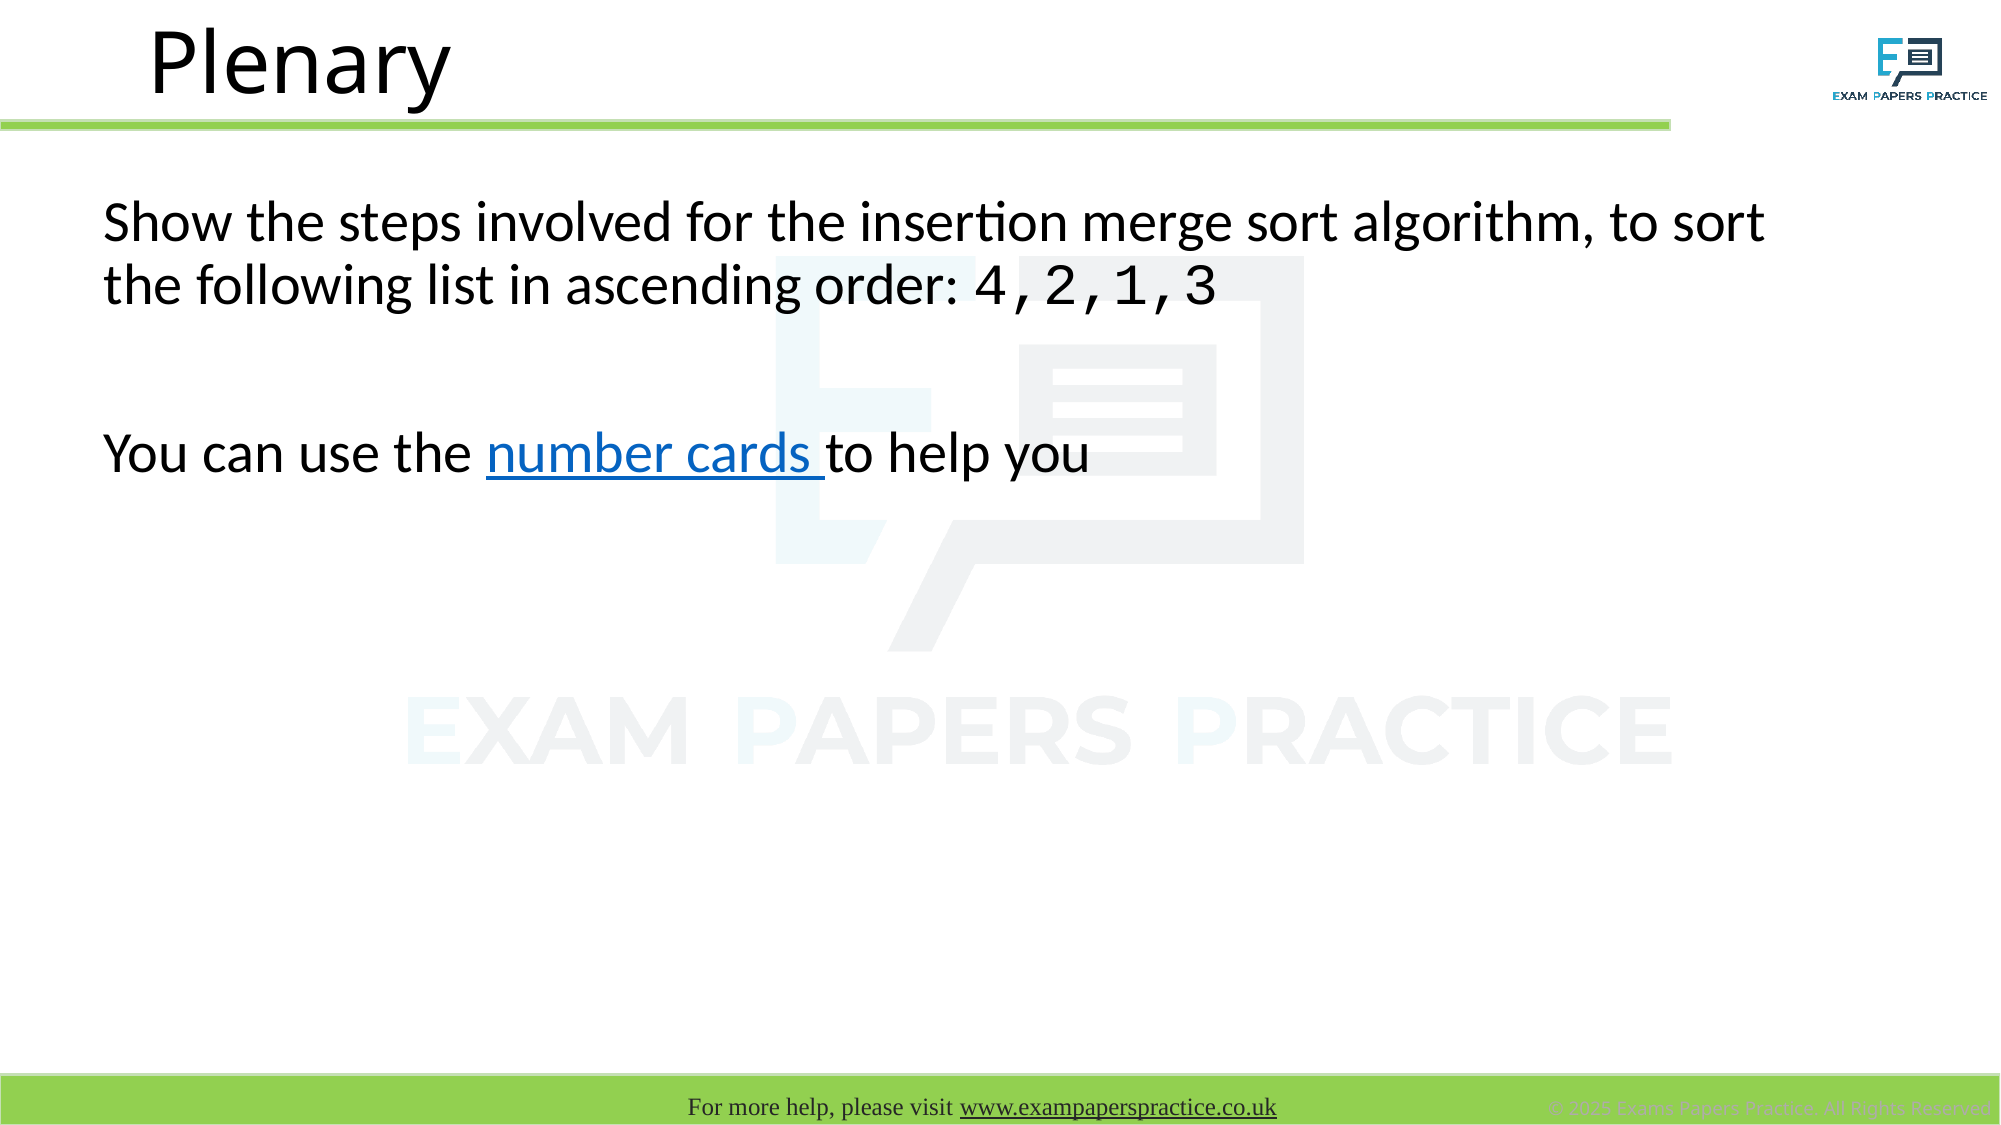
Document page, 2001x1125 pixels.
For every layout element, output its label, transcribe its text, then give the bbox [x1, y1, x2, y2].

list Show the steps involved for the insertion merge sort algorithm, to sort the following list in ascending order: 4,2,1,3 You can use the number cards to help you [89, 184, 1814, 898]
title Plenary [132, 11, 1858, 121]
